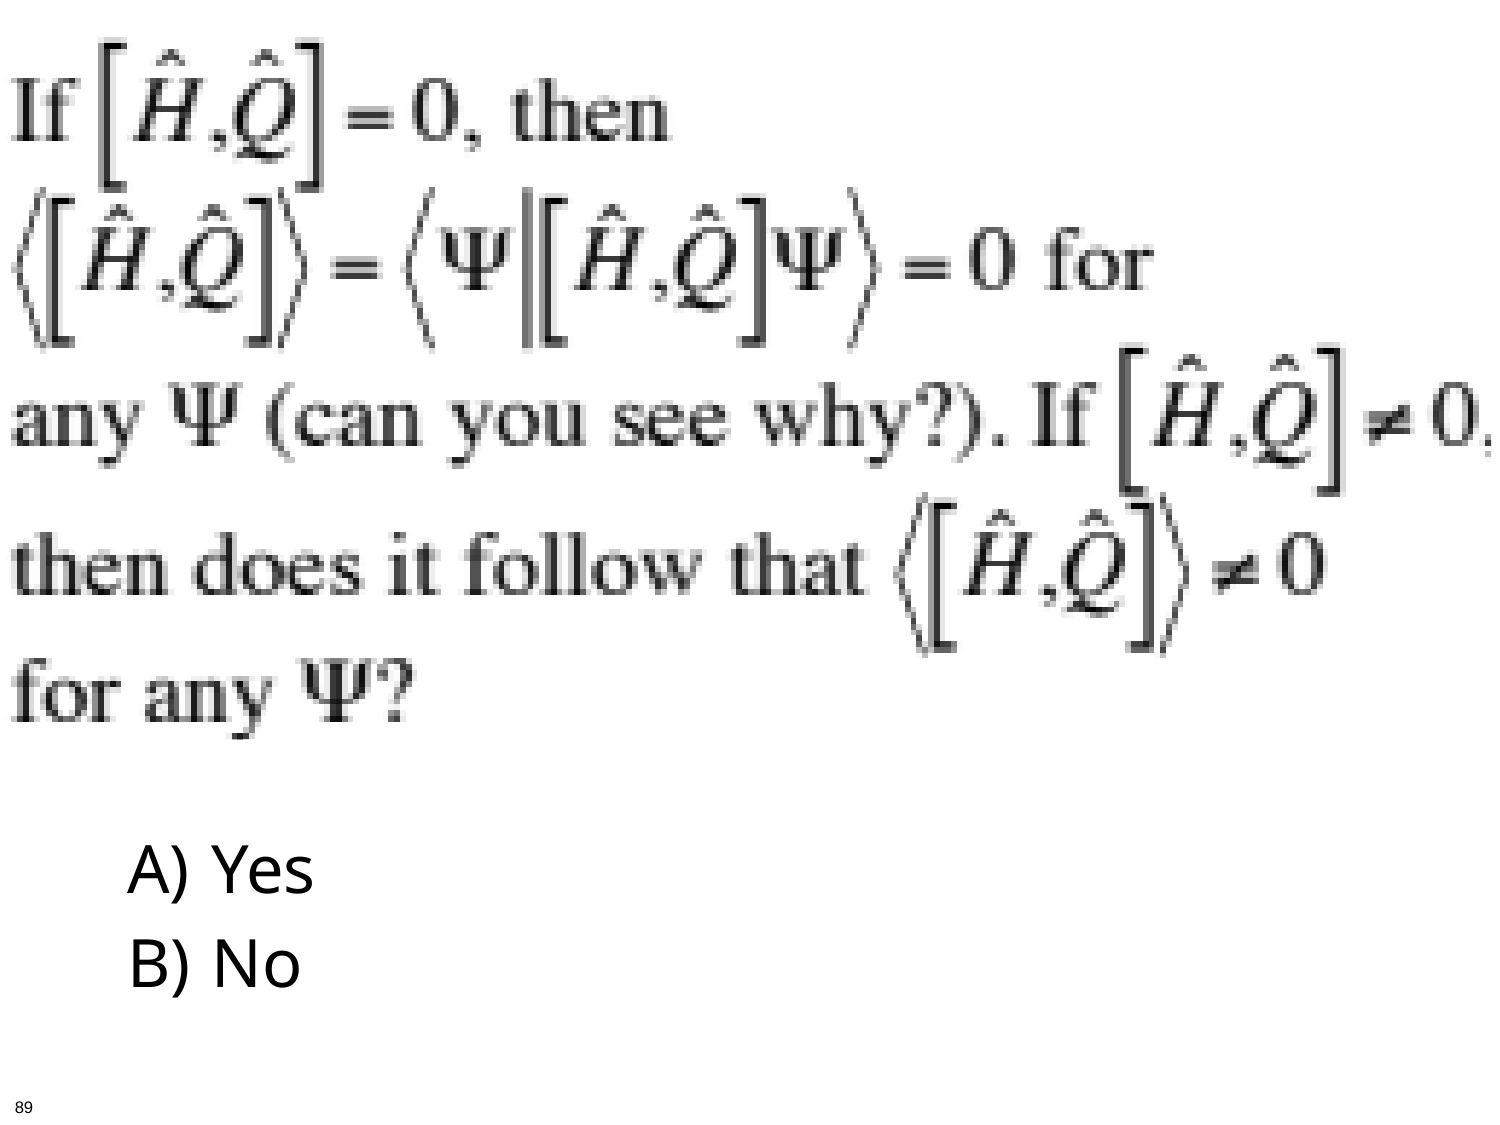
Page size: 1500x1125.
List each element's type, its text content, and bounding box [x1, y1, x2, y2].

list Yes No [112, 819, 1388, 1091]
text_box 89 [0, 1089, 50, 1125]
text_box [0, 32, 1492, 741]
